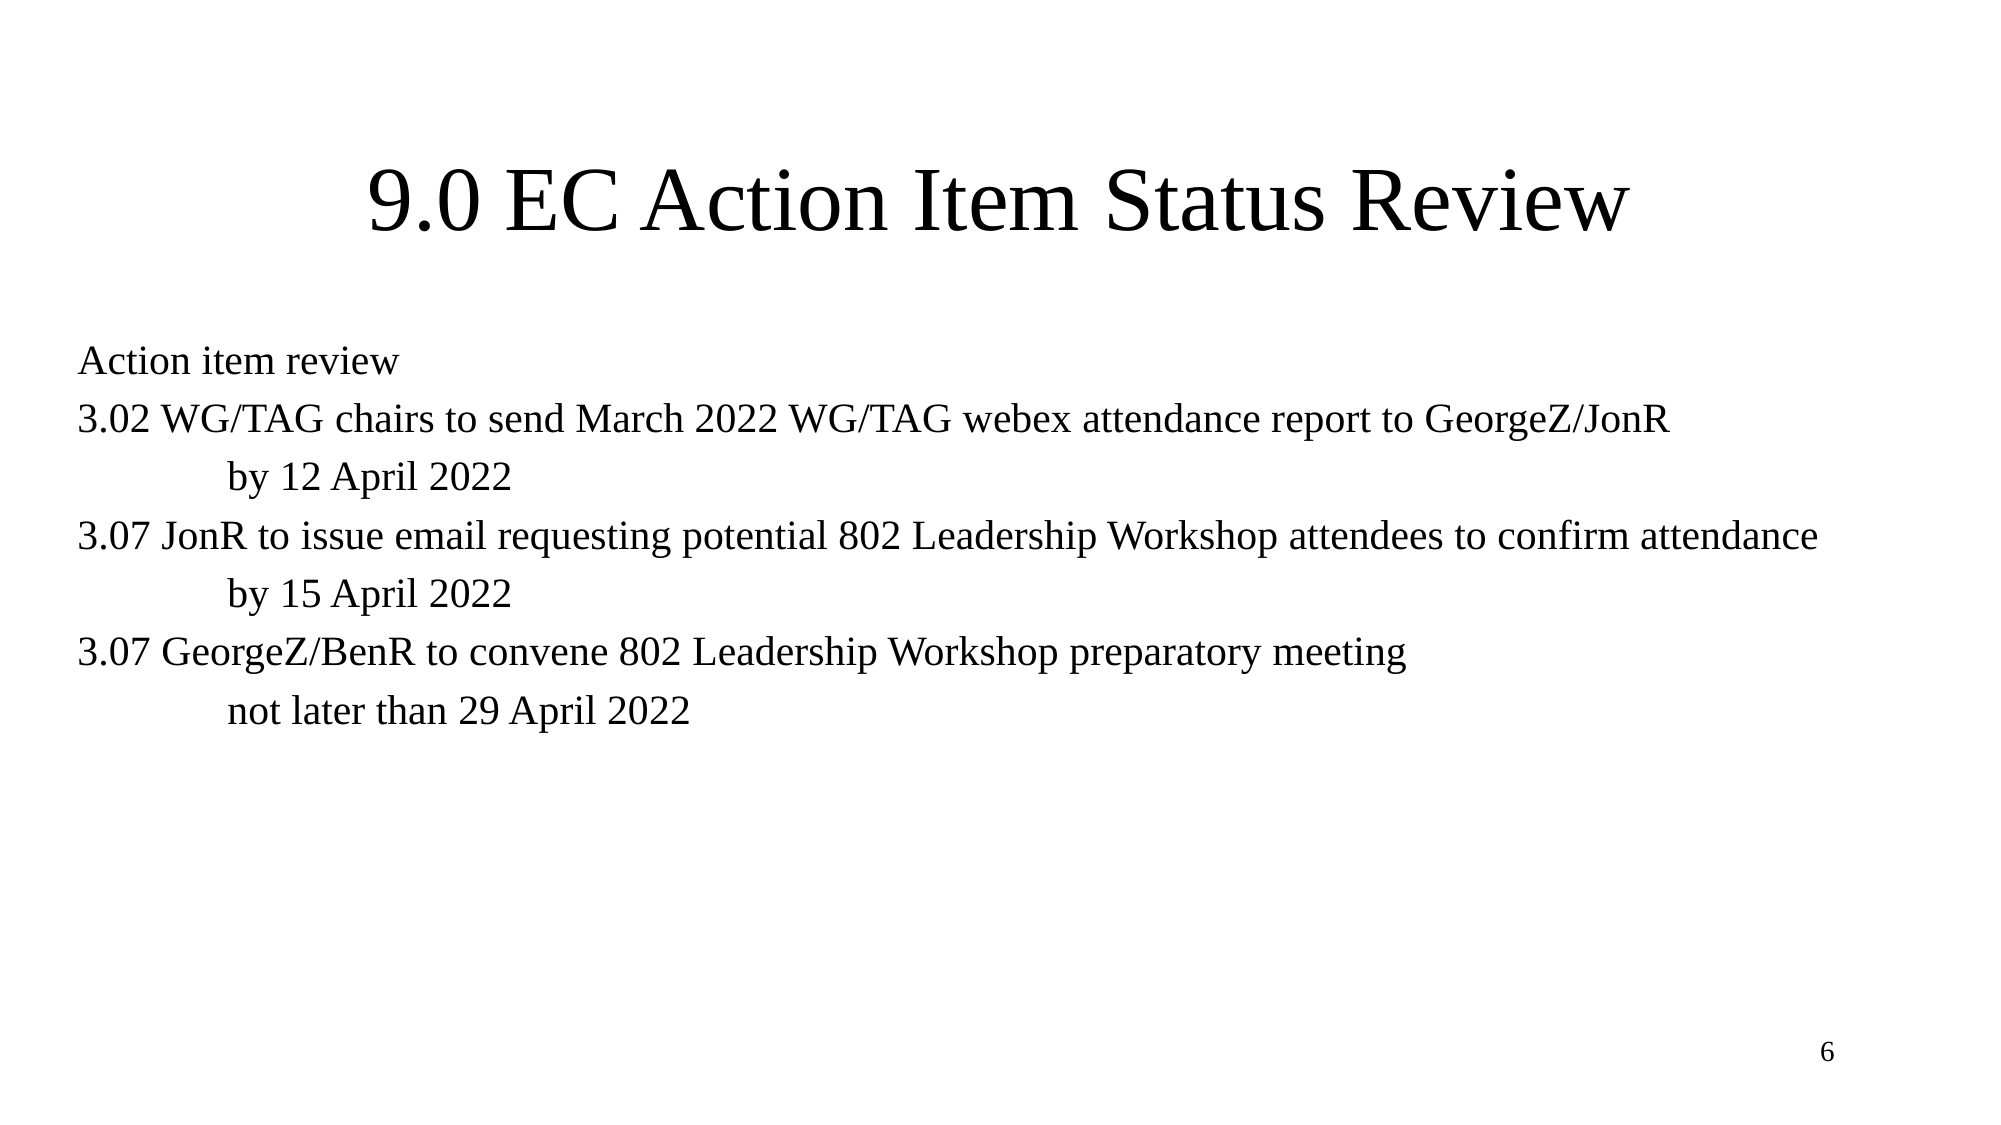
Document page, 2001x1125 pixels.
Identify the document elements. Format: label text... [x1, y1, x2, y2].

list Action item review 3.02 WG/TAG chairs to send March 2022 WG/TAG webex attendance report to GeorgeZ/JonR by 12 April 2022 3.07 JonR to issue email requesting potential 802 Leadership Workshop attendees to confirm attendance by 15 April 2022 3.07 GeorgeZ/BenR to convene 802 Leadership Workshop preparatory meeting not later than 29 April 2022 [62, 324, 1938, 1001]
title 9.0 EC Action Item Status Review [149, 99, 1851, 288]
slide_number 6 [1433, 1024, 1851, 1101]
